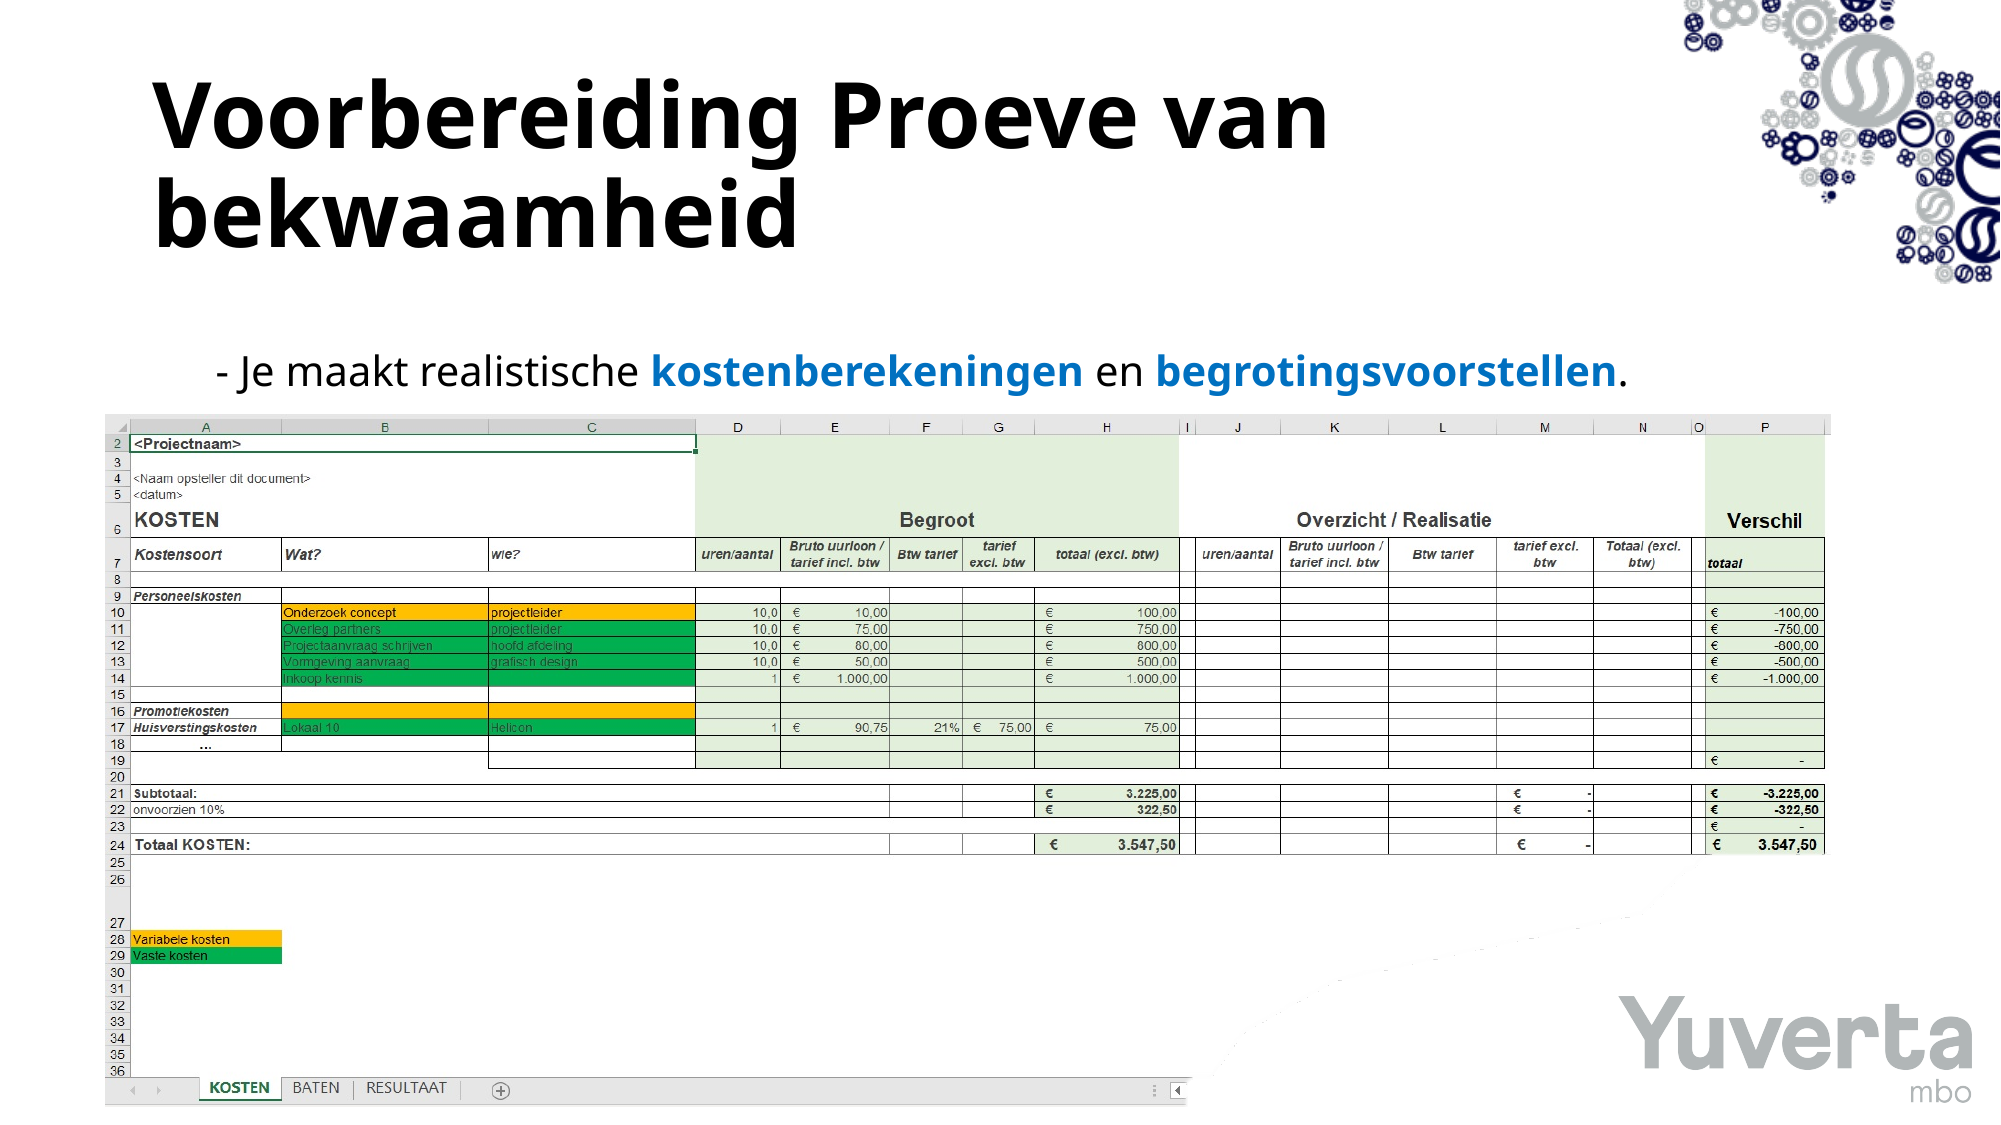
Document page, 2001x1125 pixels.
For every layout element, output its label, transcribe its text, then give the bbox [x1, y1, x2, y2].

title Voorbereiding Proeve van bekwaamheid [137, 59, 1863, 278]
text_box - Je maakt realistische kostenberekeningen en begrotingsvoorstellen. [200, 337, 1736, 403]
picture [0, 0, 2000, 1125]
